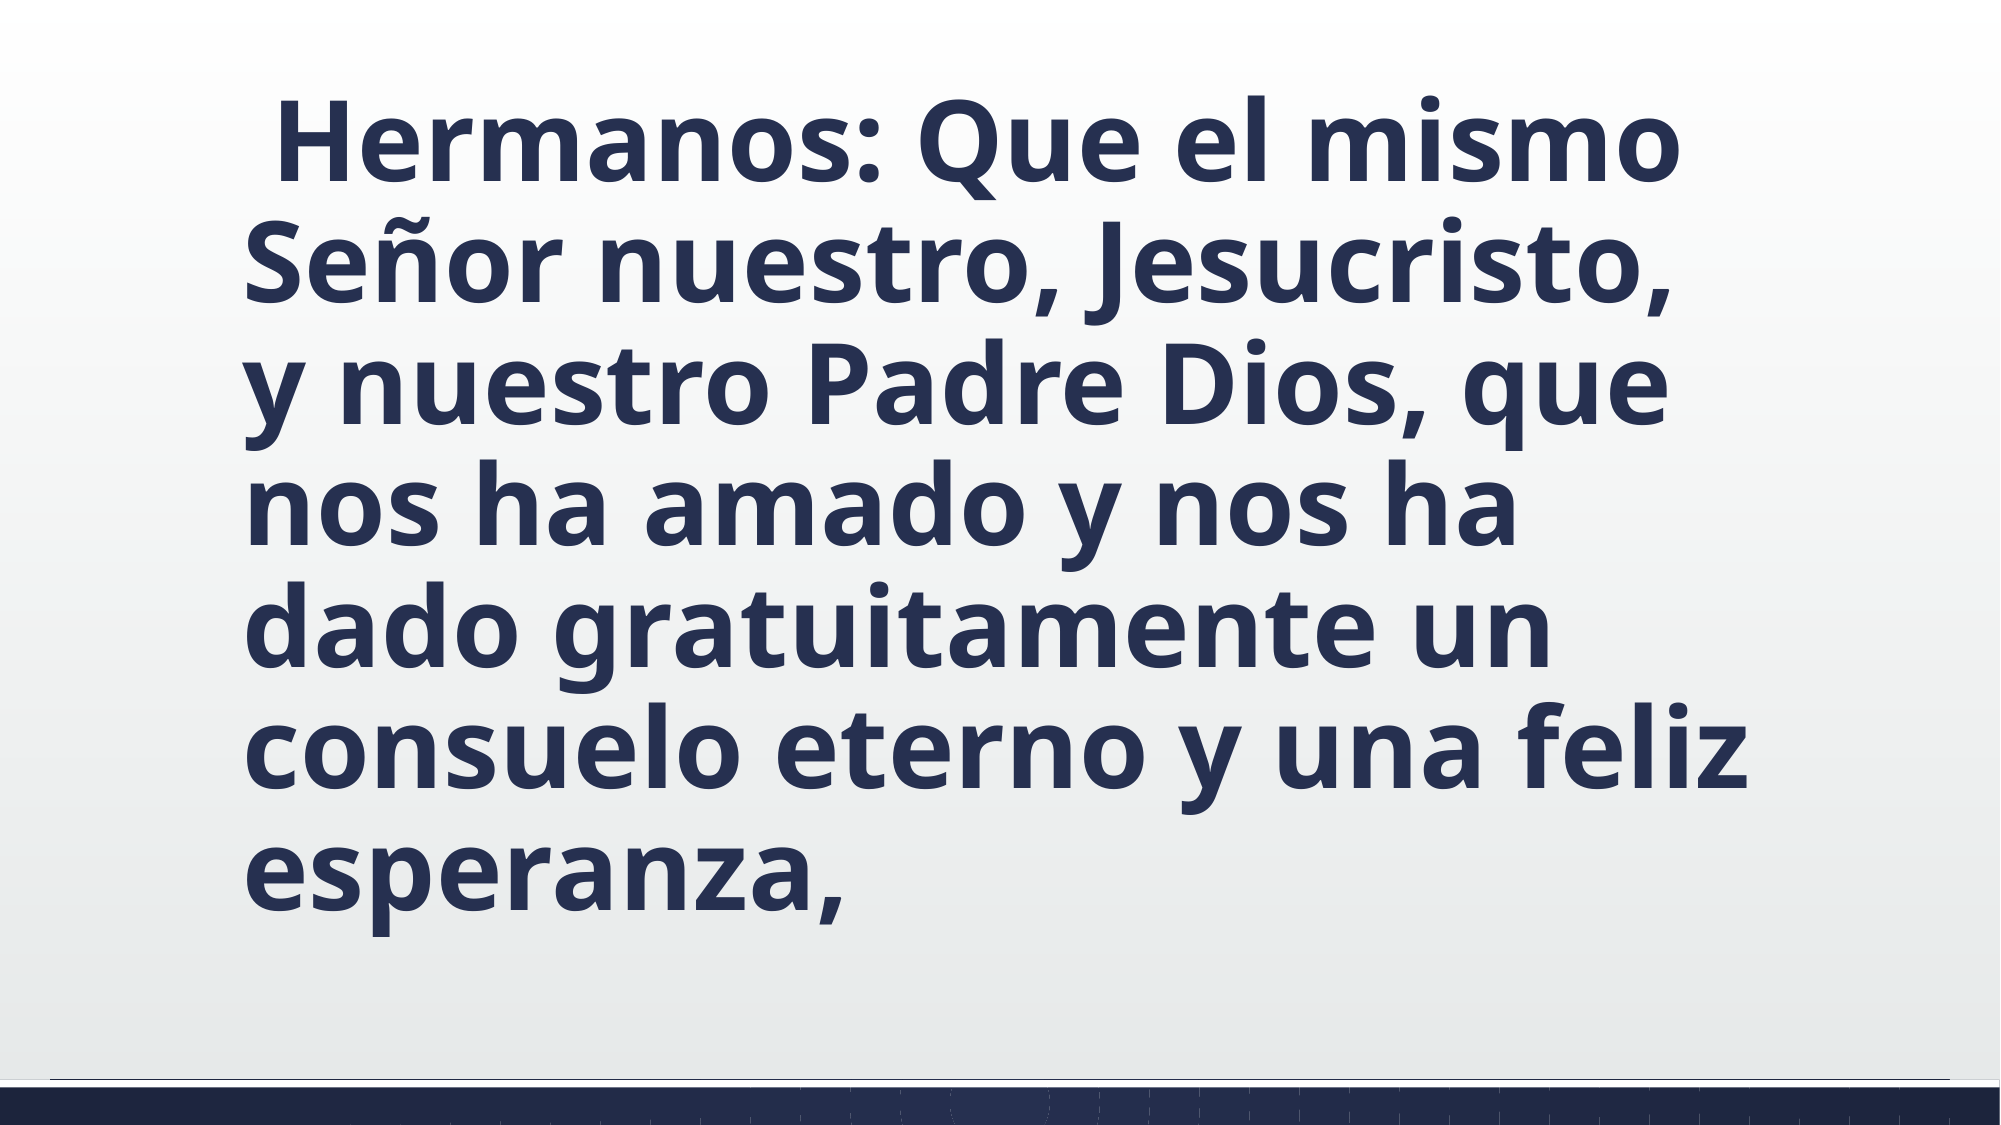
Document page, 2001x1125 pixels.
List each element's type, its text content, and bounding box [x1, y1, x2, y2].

list Hermanos: Que el mismo Señor nuestro, Jesucristo, y nuestro Padre Dios, que nos ha amado y nos ha dado gratuitamente un consuelo eterno y una feliz esperanza, [219, 76, 1780, 990]
